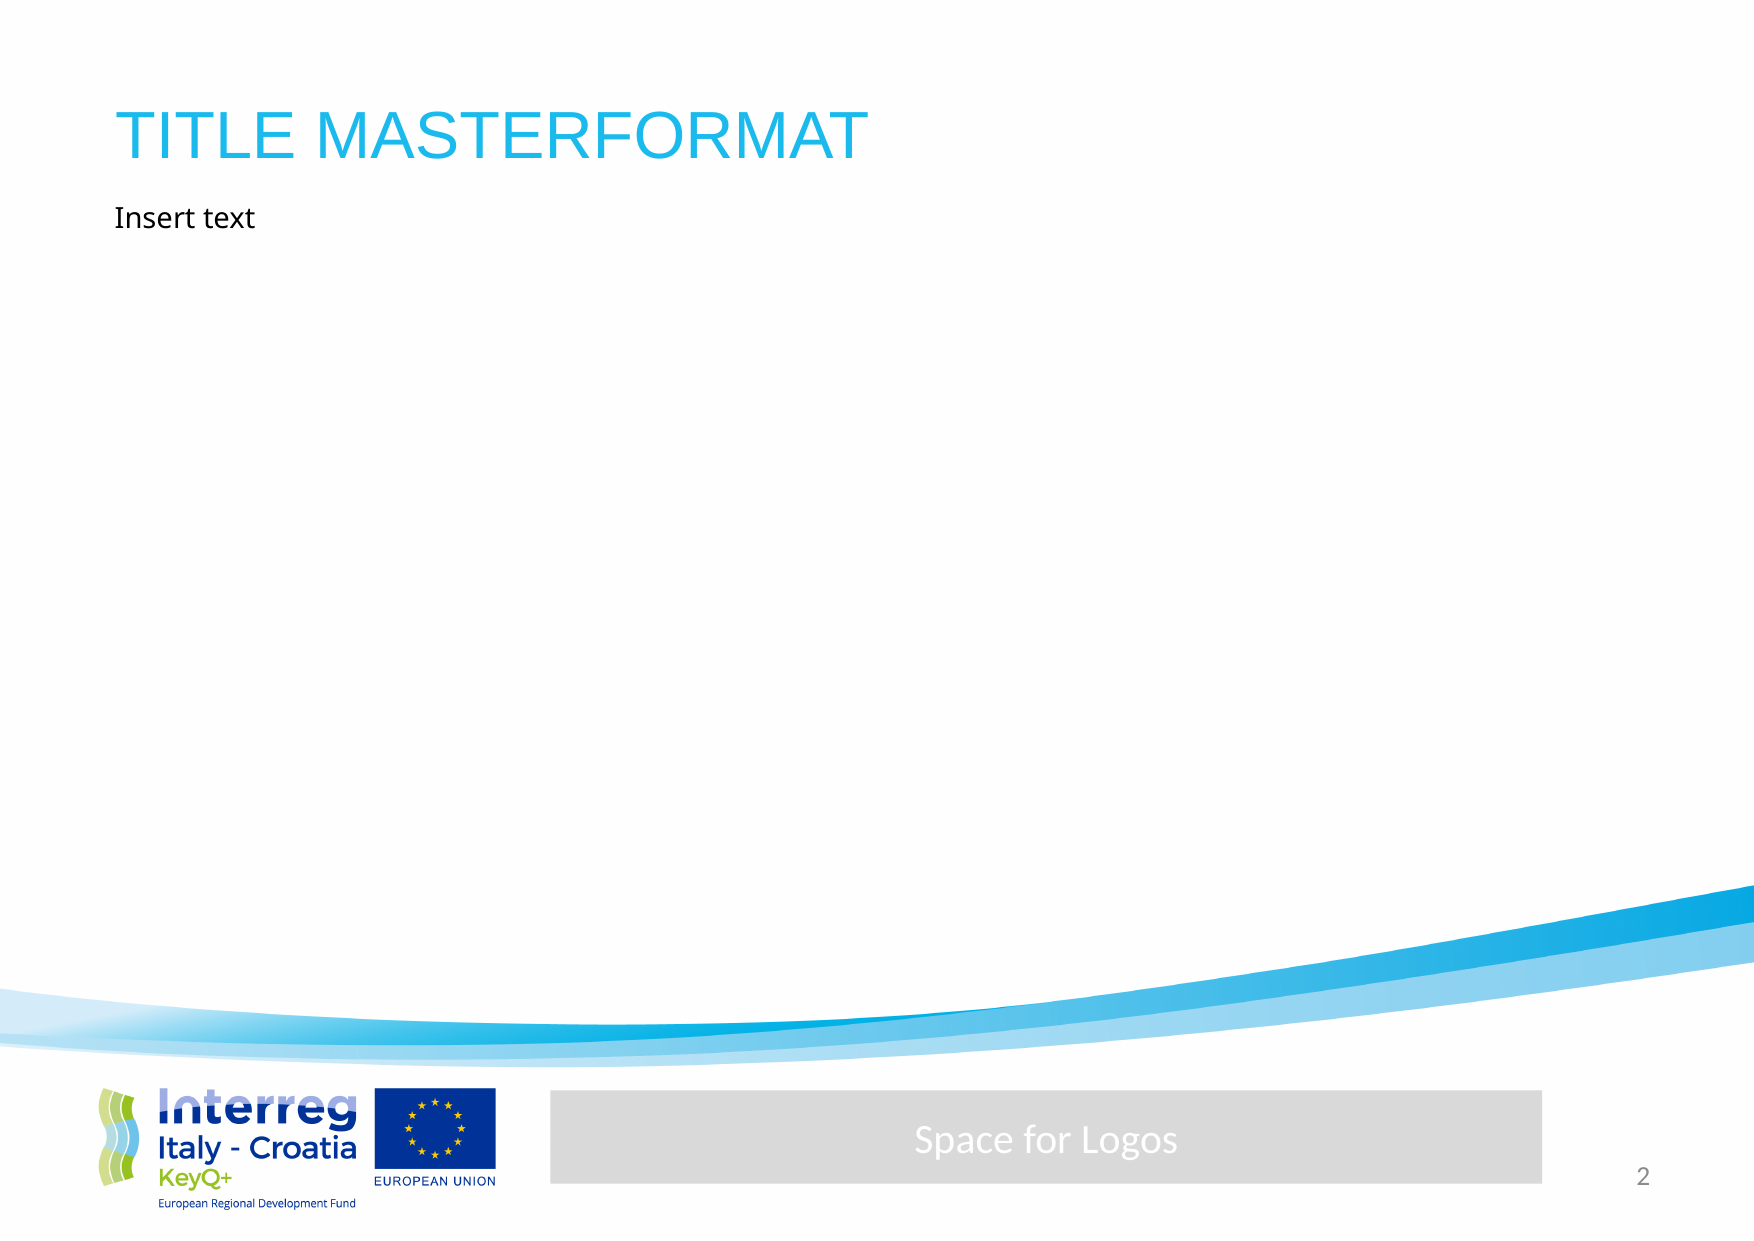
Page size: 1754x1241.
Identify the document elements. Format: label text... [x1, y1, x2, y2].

text_box Space for Logos [549, 1089, 1543, 1185]
slide_number 2 [1607, 1141, 1666, 1208]
text_box Insert text [99, 191, 1658, 851]
picture [0, 0, 1754, 1241]
text_box TITLE MASTERFORMAT [97, 83, 1656, 181]
